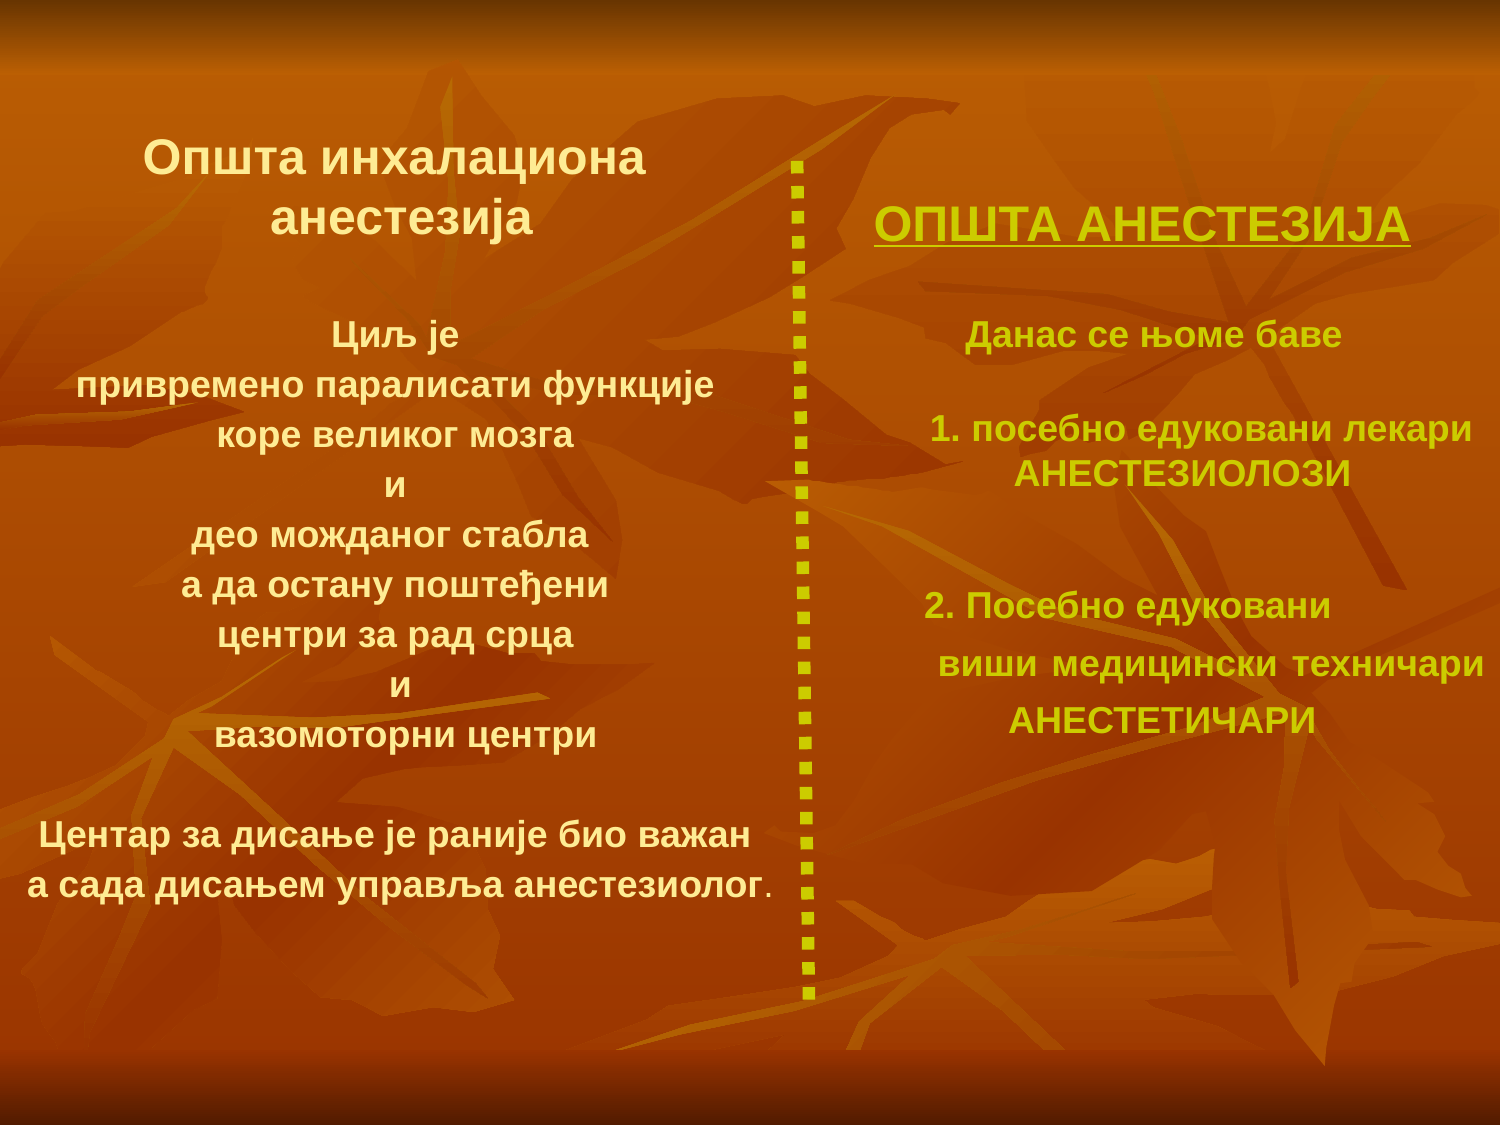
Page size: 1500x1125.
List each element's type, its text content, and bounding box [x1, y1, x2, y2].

text_box ОПШТА АНЕСТЕЗИЈА [858, 184, 1427, 260]
text_box 1. посебно едуковани лекари АНЕСТЕЗИОЛОЗИ [915, 397, 1499, 502]
text_box Данас се њоме баве [950, 302, 1373, 363]
text_box 2. Посебно едуковани виши медицински техничари АНЕСТЕТИЧАРИ [909, 574, 1500, 749]
text_box Циљ је привремено паралисати функције коре великог мозга и део можданог стабла а да остану поштеђени центри за рад срца и вазомоторни центри Центар за дисање је раније био важан а сада дисањем управља анестезиолог. [1, 302, 789, 913]
text_box Општа инхалациона анестезија [127, 117, 675, 253]
